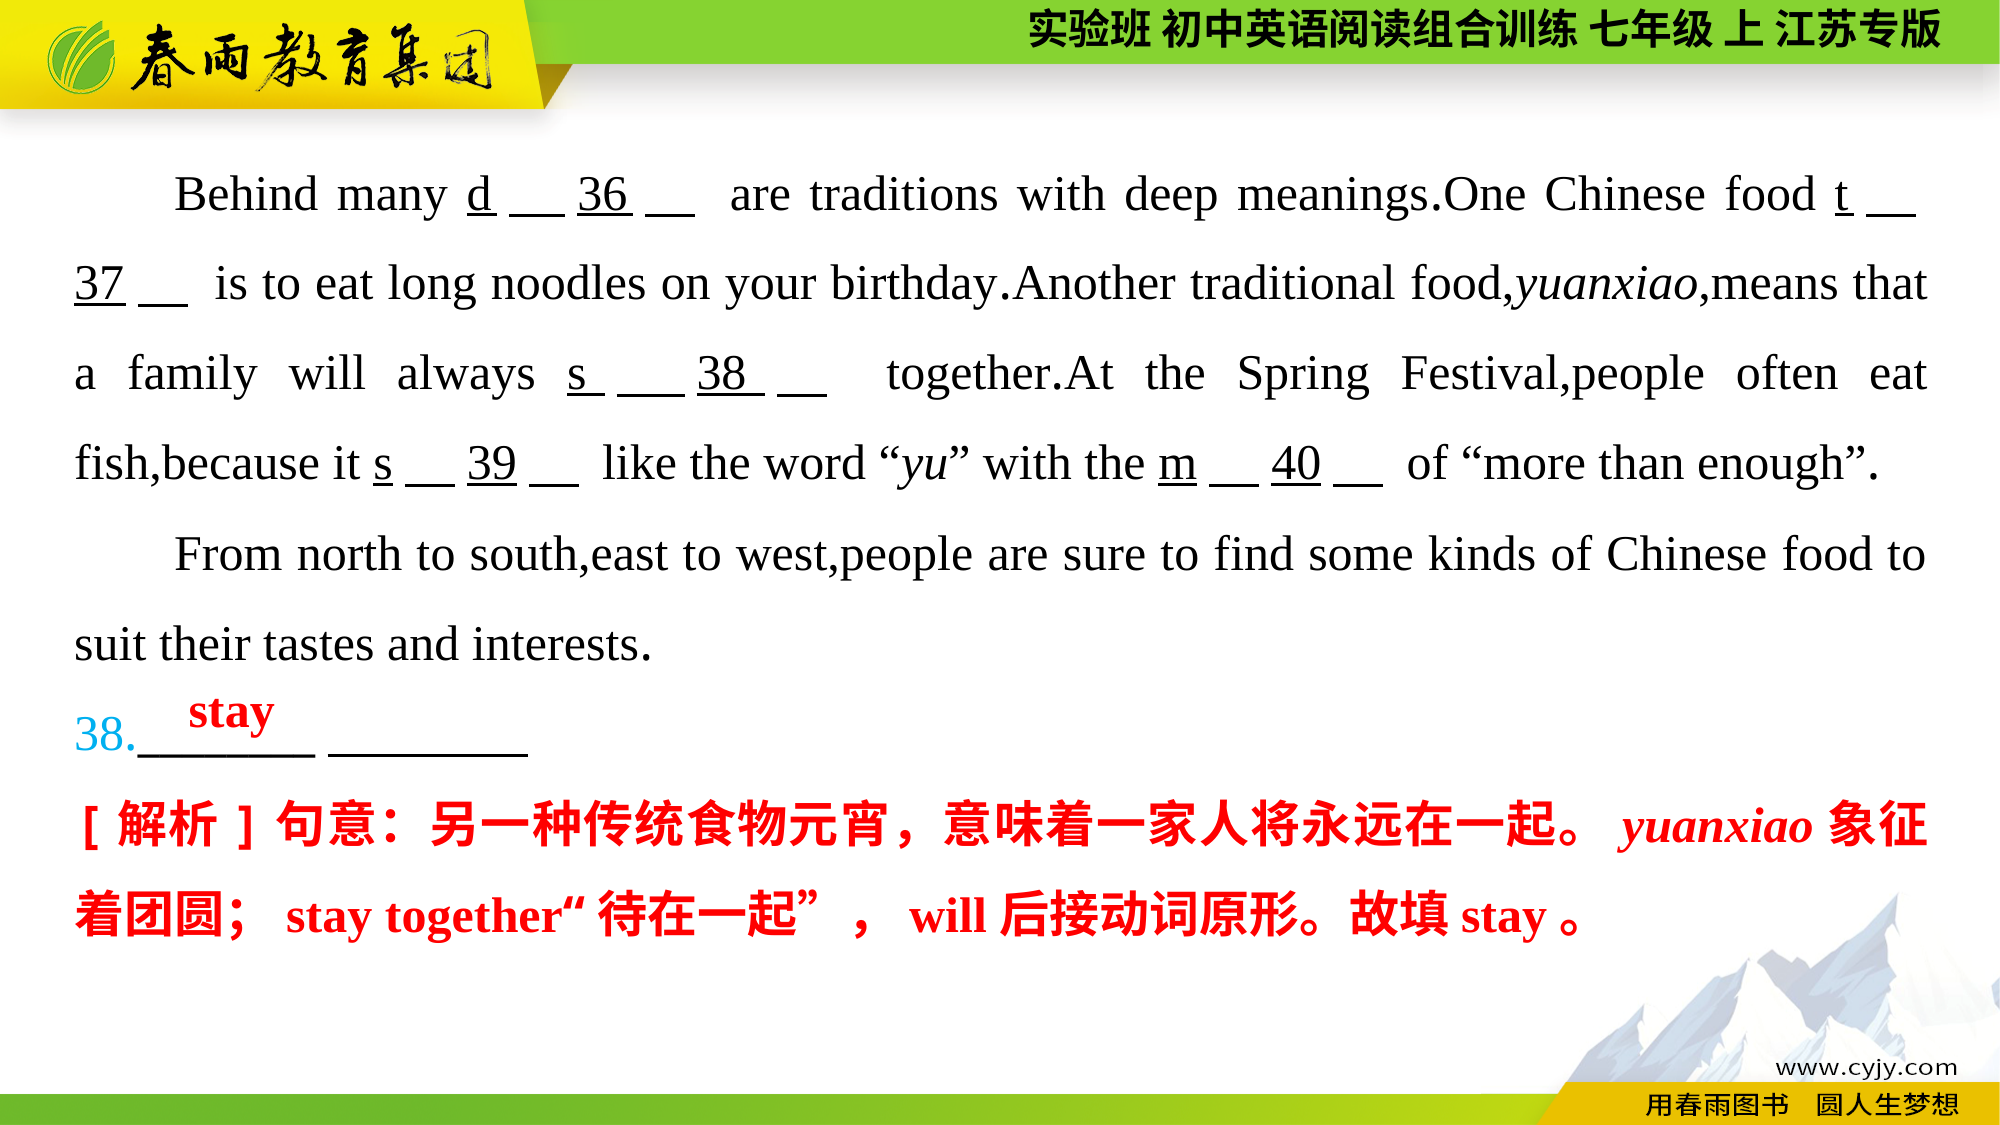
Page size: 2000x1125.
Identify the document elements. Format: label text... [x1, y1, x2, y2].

picture [0, 0, 2000, 1125]
text_box stay [173, 670, 290, 745]
list Behind many d 36 are traditions with deep meanings.One Chinese food t 37 is to eat long noodles on your birthday.Another traditional food,yuanxiao,means that a family will always s 38 together.At the Spring Festival,people often eat fish,because it s 39 like the word “yu” with the m 40 of “more than enough”. From north to south,east to west,people are sure to find some kinds of Chinese food to suit their tastes and interests. 38.________ [59, 122, 1944, 755]
text_box [解析]句意：另一种传统食物元宵，意味着一家人将永远在一起。yuanxiao象征着团圆；stay together“待在一起”，will后接动词原形。故填stay。 [59, 755, 1944, 950]
